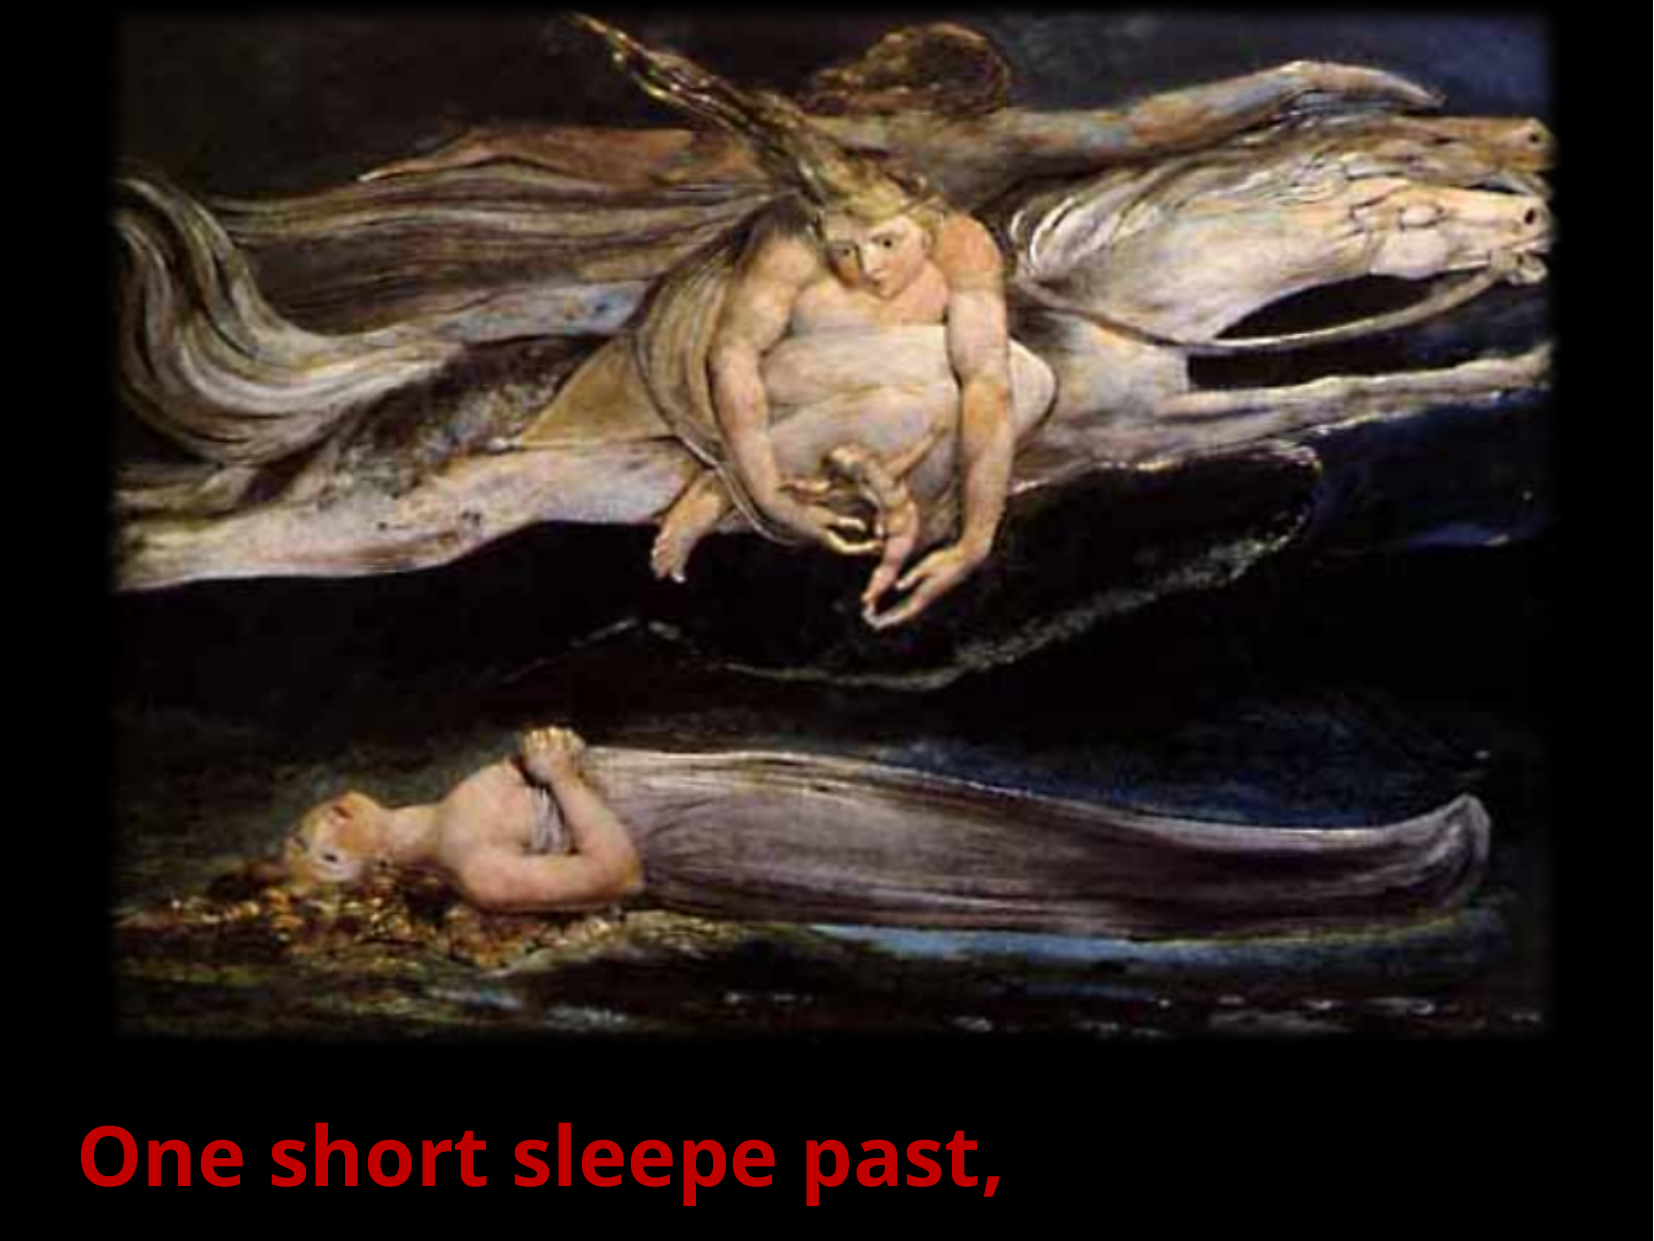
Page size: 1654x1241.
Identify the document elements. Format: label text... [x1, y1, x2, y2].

picture [101, 0, 1565, 1051]
text_box One short sleepe past, [76, 1107, 1654, 1174]
